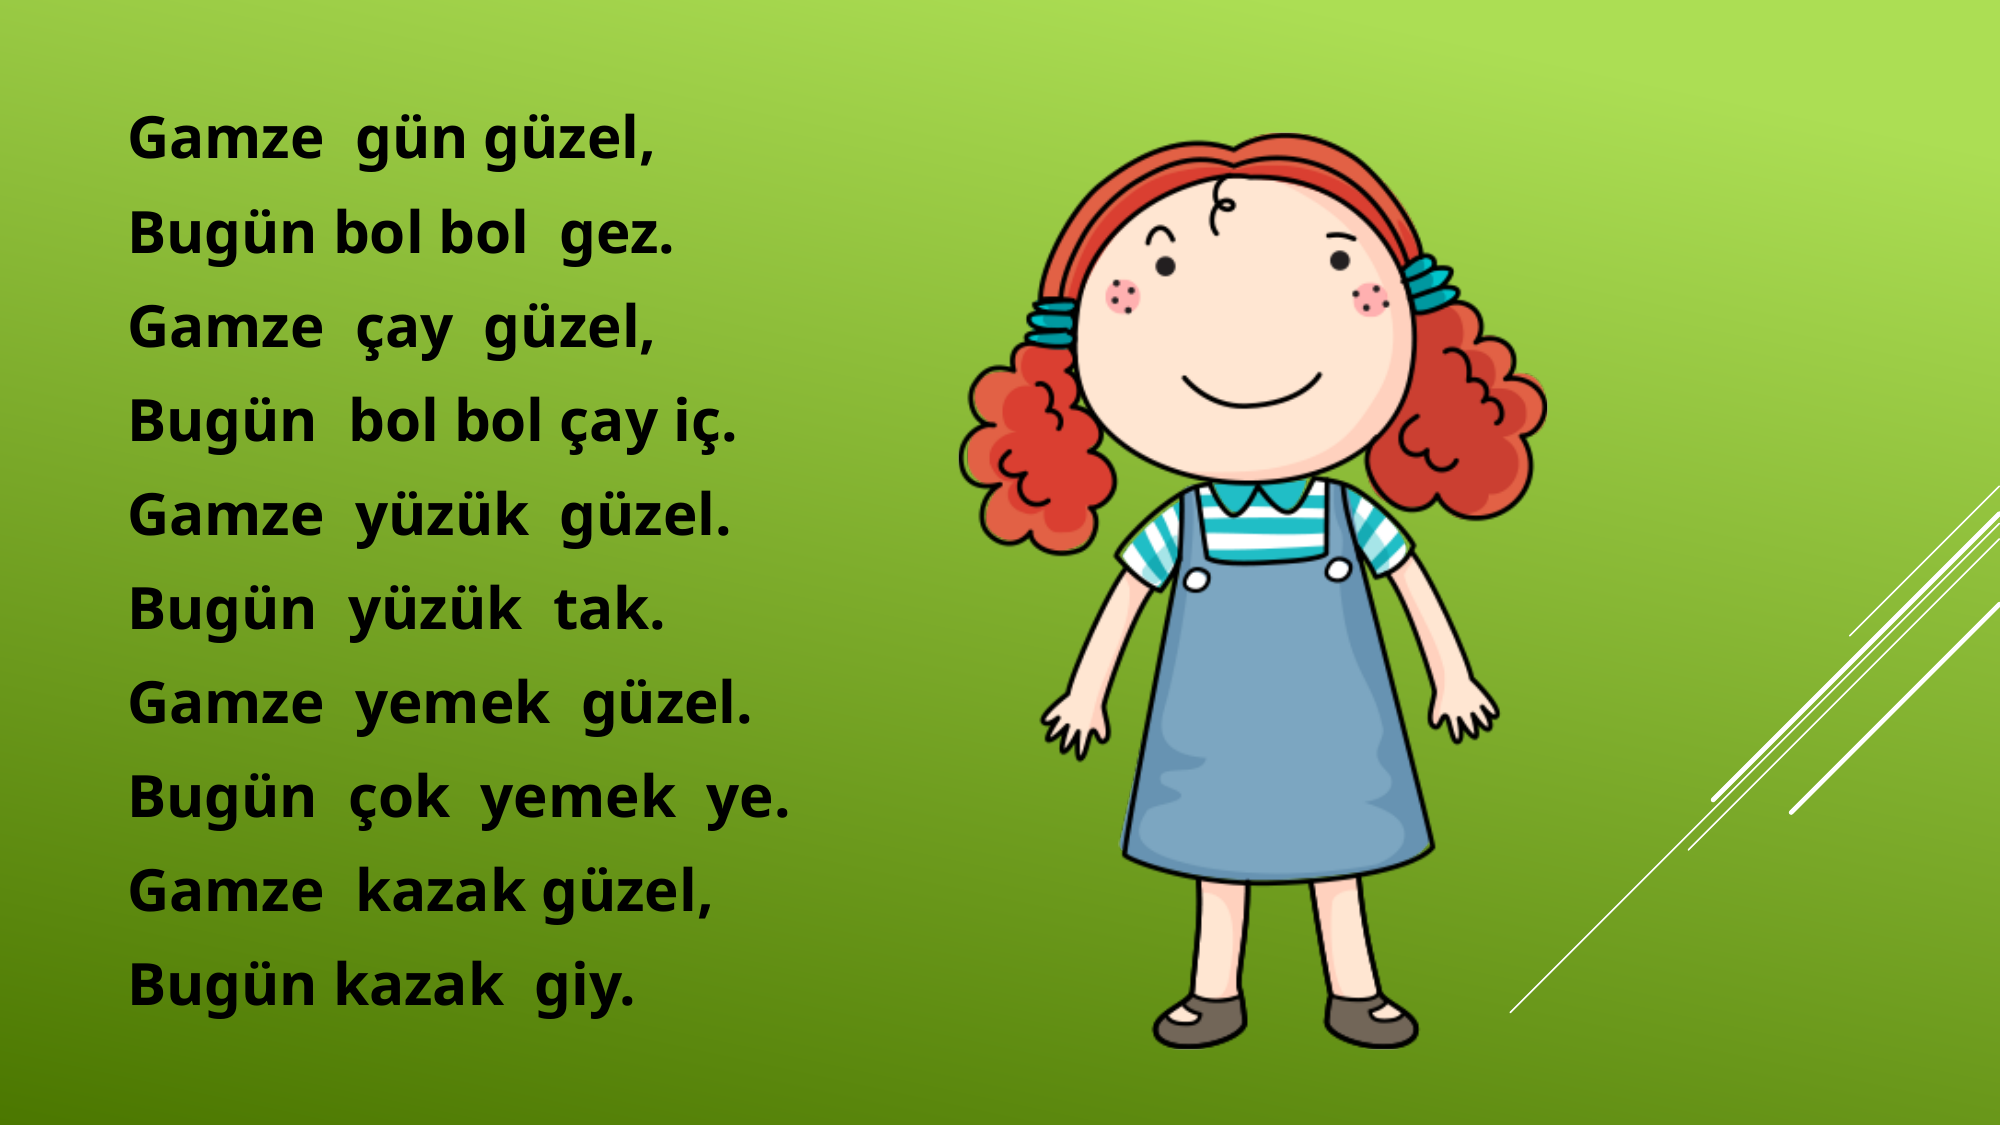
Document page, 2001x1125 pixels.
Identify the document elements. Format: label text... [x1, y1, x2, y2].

picture [841, 122, 1662, 1070]
list Gamze gün güzel, Bugün bol bol gez. Gamze çay güzel, Bugün bol bol çay iç. Gamze yüzük güzel. Bugün yüzük tak. Gamze yemek güzel. Bugün çok yemek ye. Gamze kazak güzel, Bugün kazak giy. [112, 34, 962, 1085]
